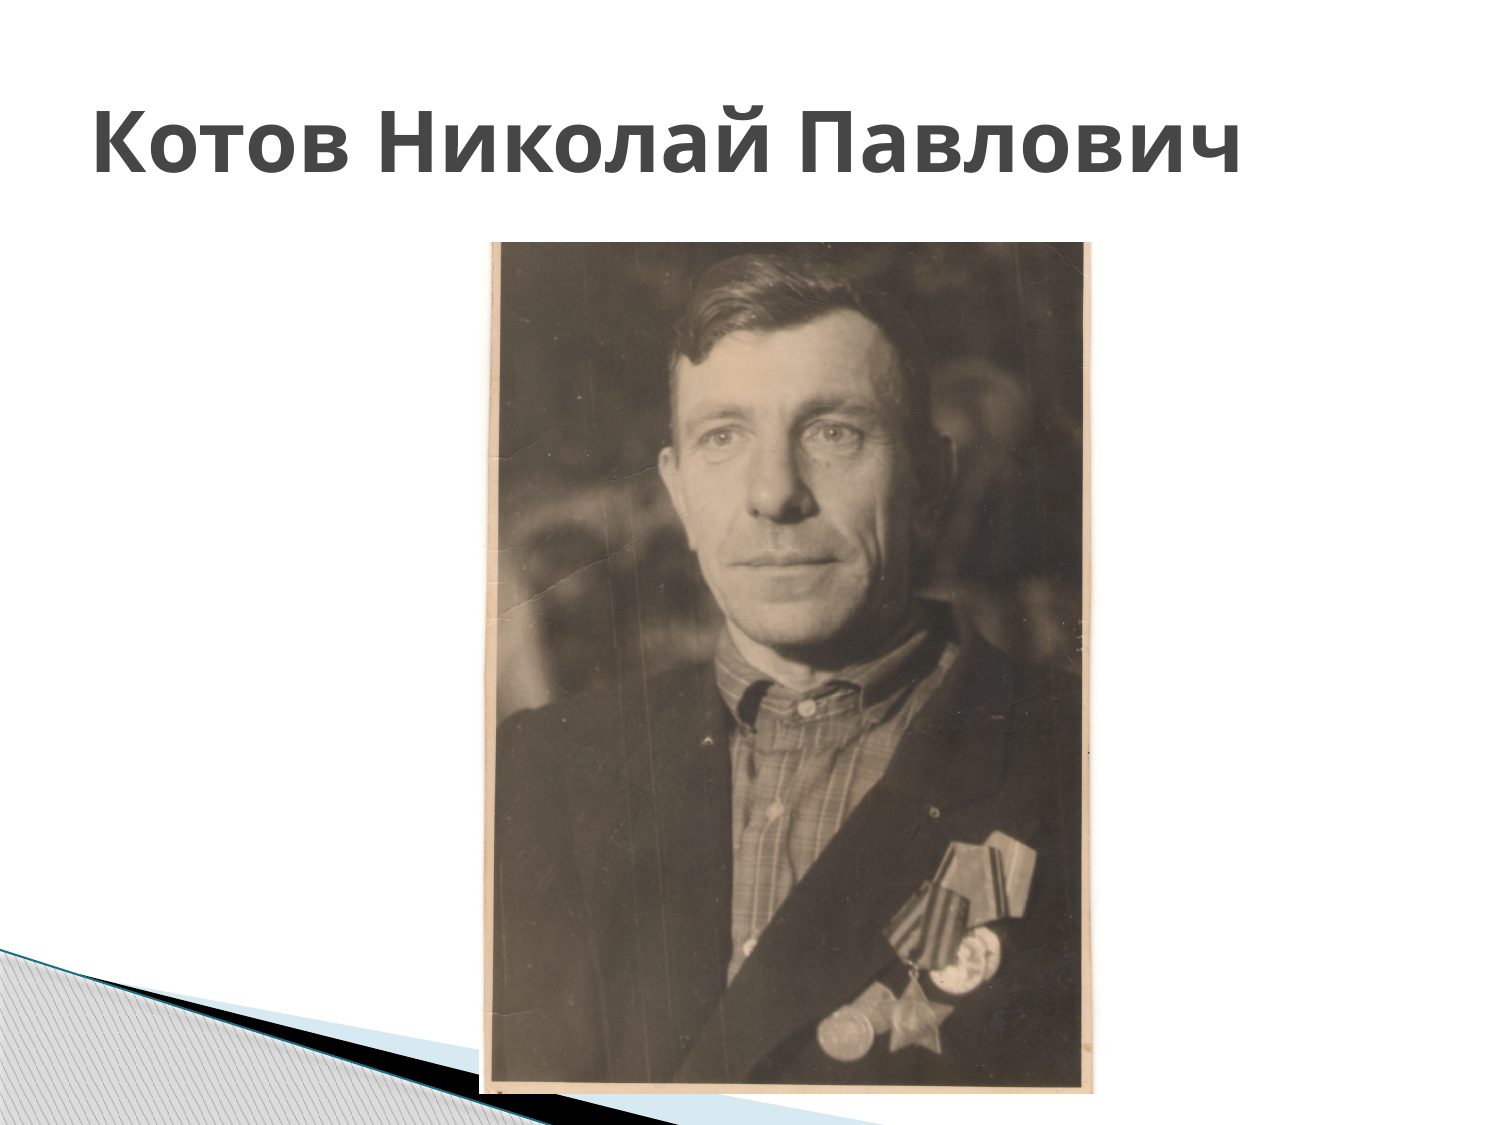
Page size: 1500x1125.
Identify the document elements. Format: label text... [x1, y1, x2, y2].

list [478, 242, 1101, 1095]
title Котов Николай Павлович [75, 45, 1425, 233]
